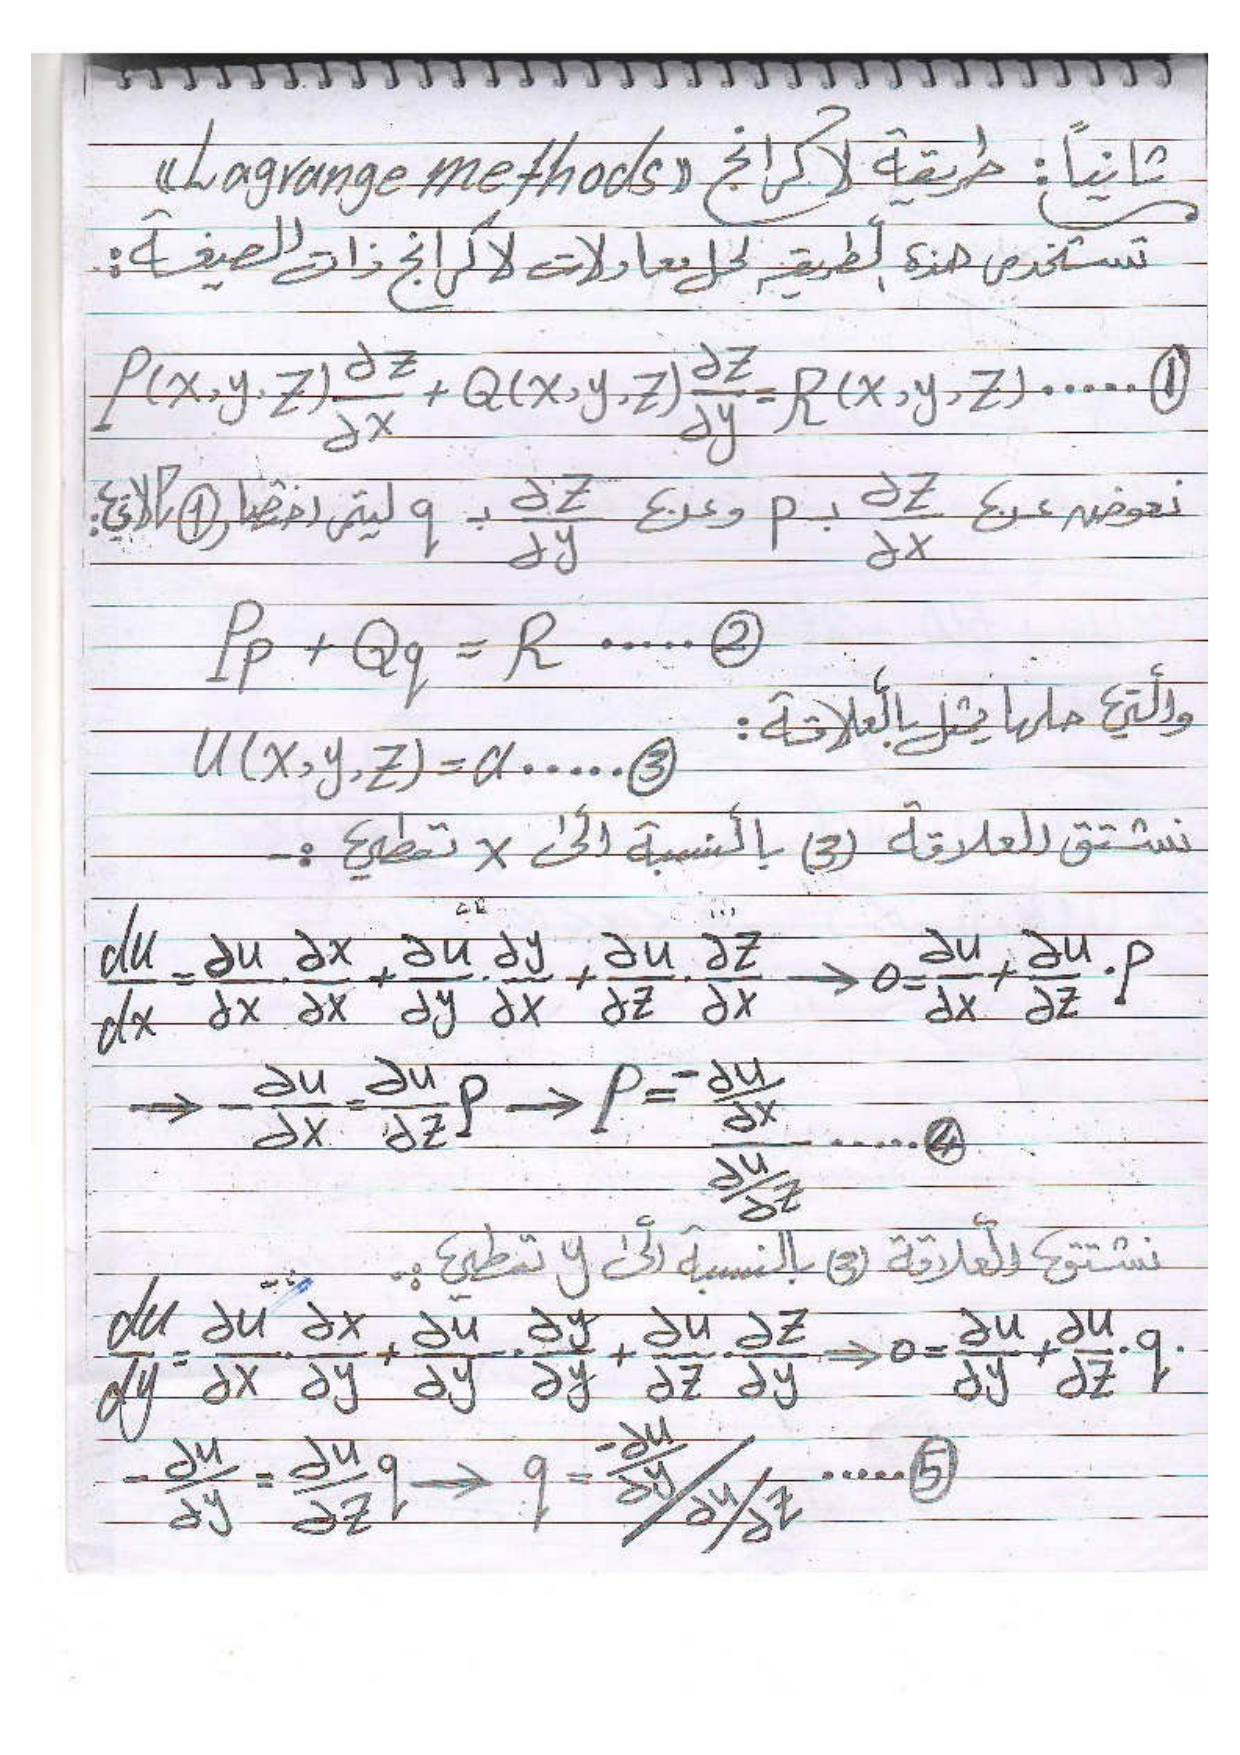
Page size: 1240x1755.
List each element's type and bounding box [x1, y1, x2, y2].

text_box [31, 44, 1209, 1696]
